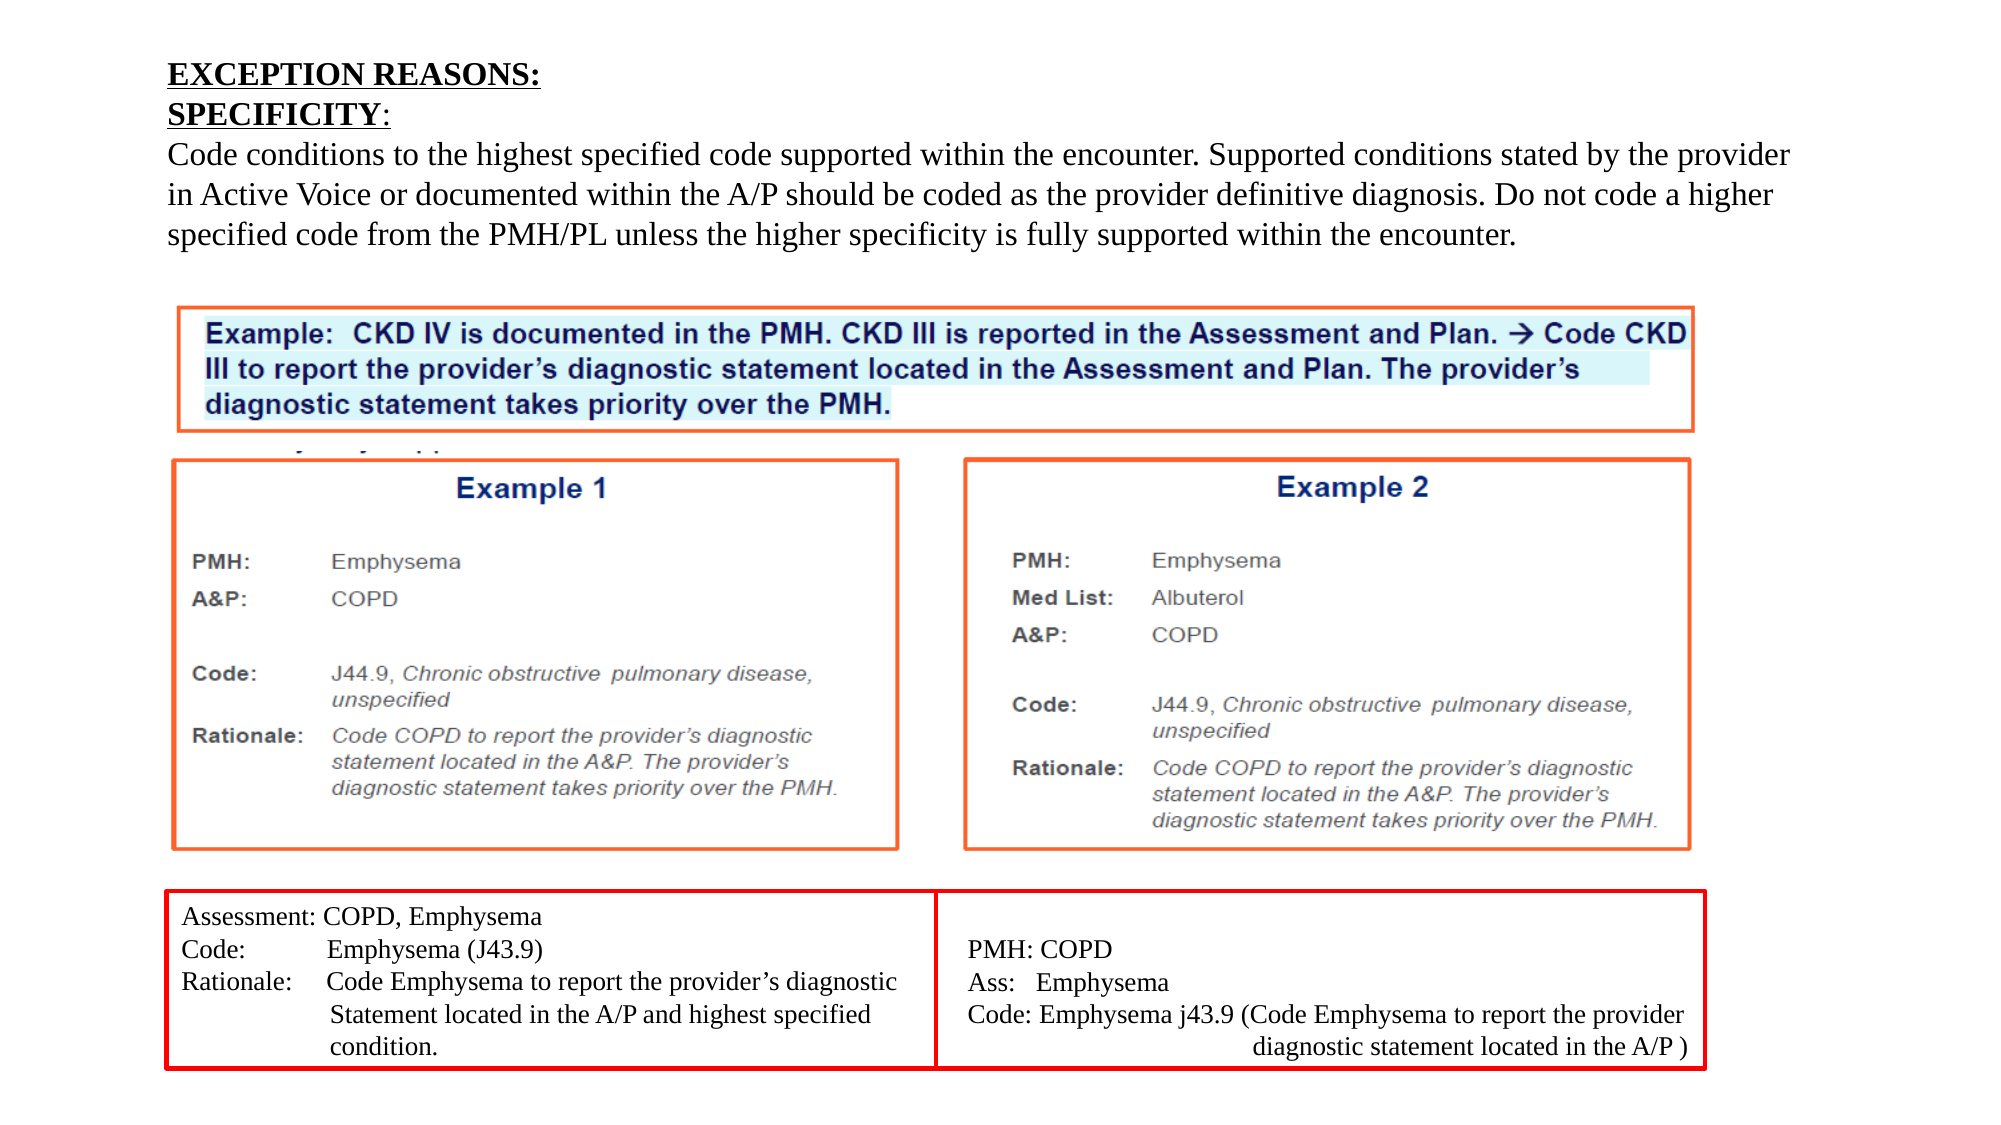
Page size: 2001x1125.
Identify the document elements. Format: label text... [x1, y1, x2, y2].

text_box Assessment: COPD, Emphysema Code: Emphysema (J43.9) Rationale: Code Emphysema to report the provider’s diagnostic Statement located in the A/P and highest specified condition. [936, 891, 1706, 1069]
text_box Assessment: COPD, Emphysema Code: Emphysema (J43.9) Rationale: Code Emphysema to report the provider’s diagnostic Statement located in the A/P and highest specified condition. [166, 891, 935, 1069]
picture [166, 451, 1693, 856]
picture [172, 297, 1700, 438]
text_box EXCEPTION REASONS: SPECIFICITY: Code conditions to the highest specified code supported within the encounter. Supported conditions stated by the provider in Active Voice or documented within the A/P should be coded as the provider definitive diagnosis. Do not code a higher specified code from the PMH/PL unless the higher specificity is fully supported within the encounter. [152, 44, 1814, 340]
text_box PMH: COPD Ass: Emphysema Code: Emphysema j43.9 (Code Emphysema to report the provider diagnostic statement located in the A/P ) [952, 923, 1723, 1069]
